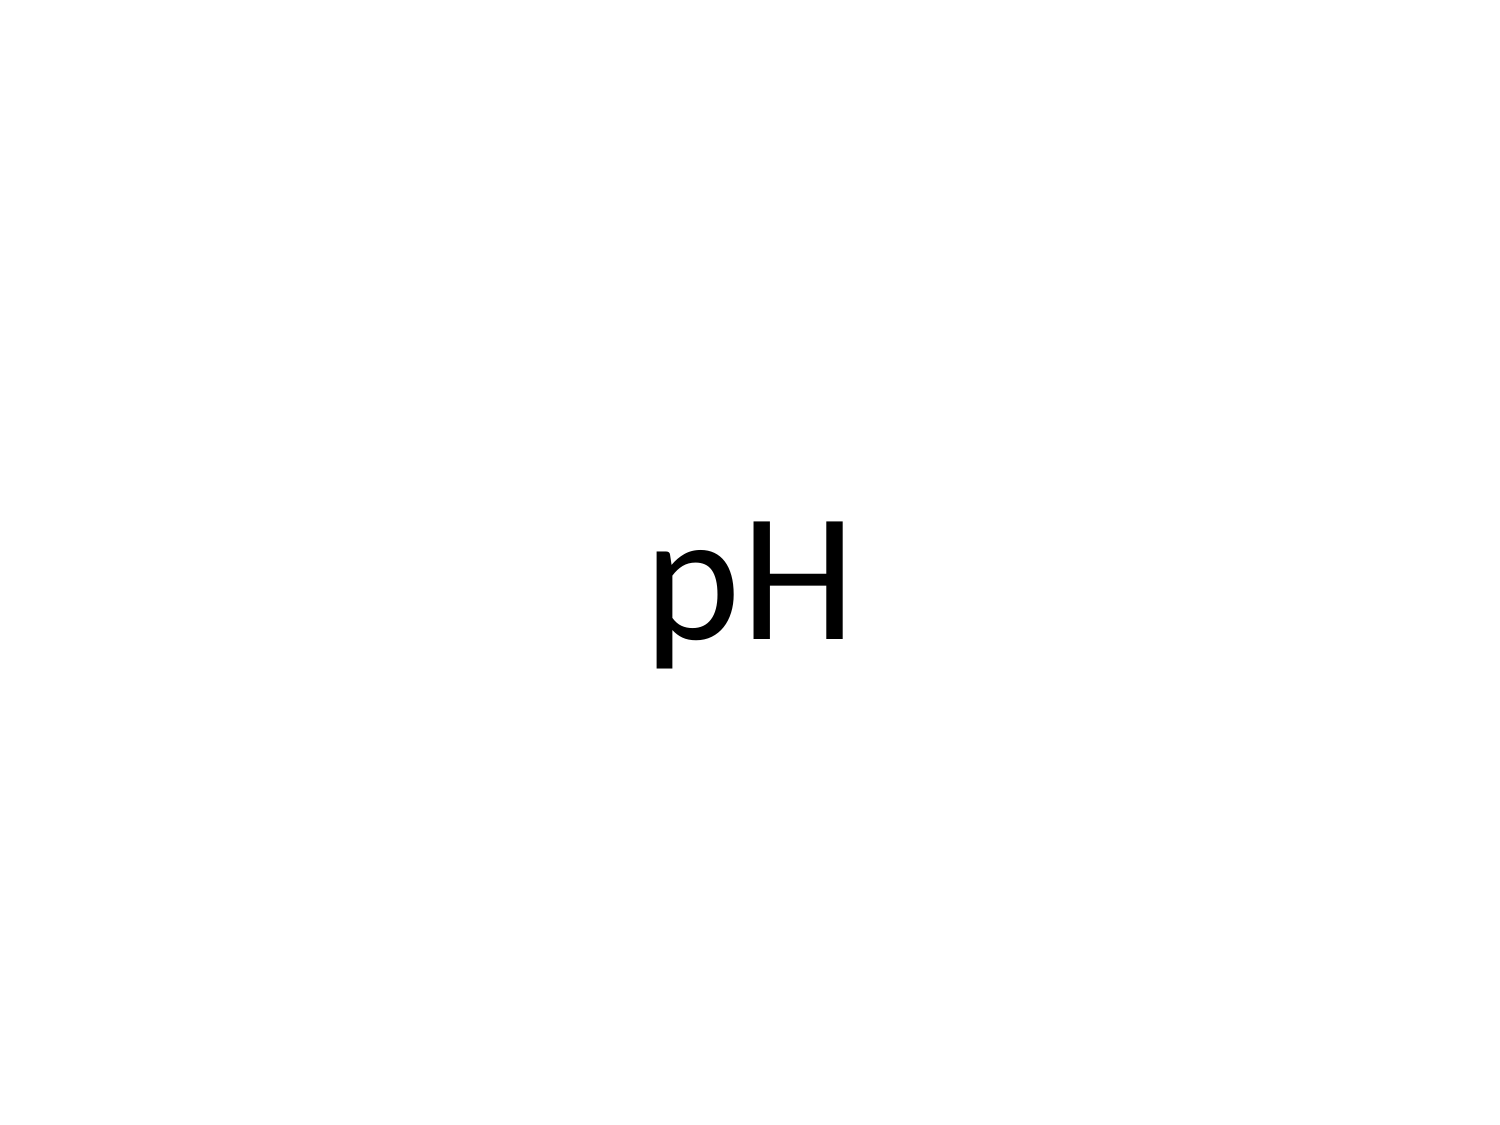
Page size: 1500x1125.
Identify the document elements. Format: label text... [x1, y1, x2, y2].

title pH [75, 45, 1425, 1088]
